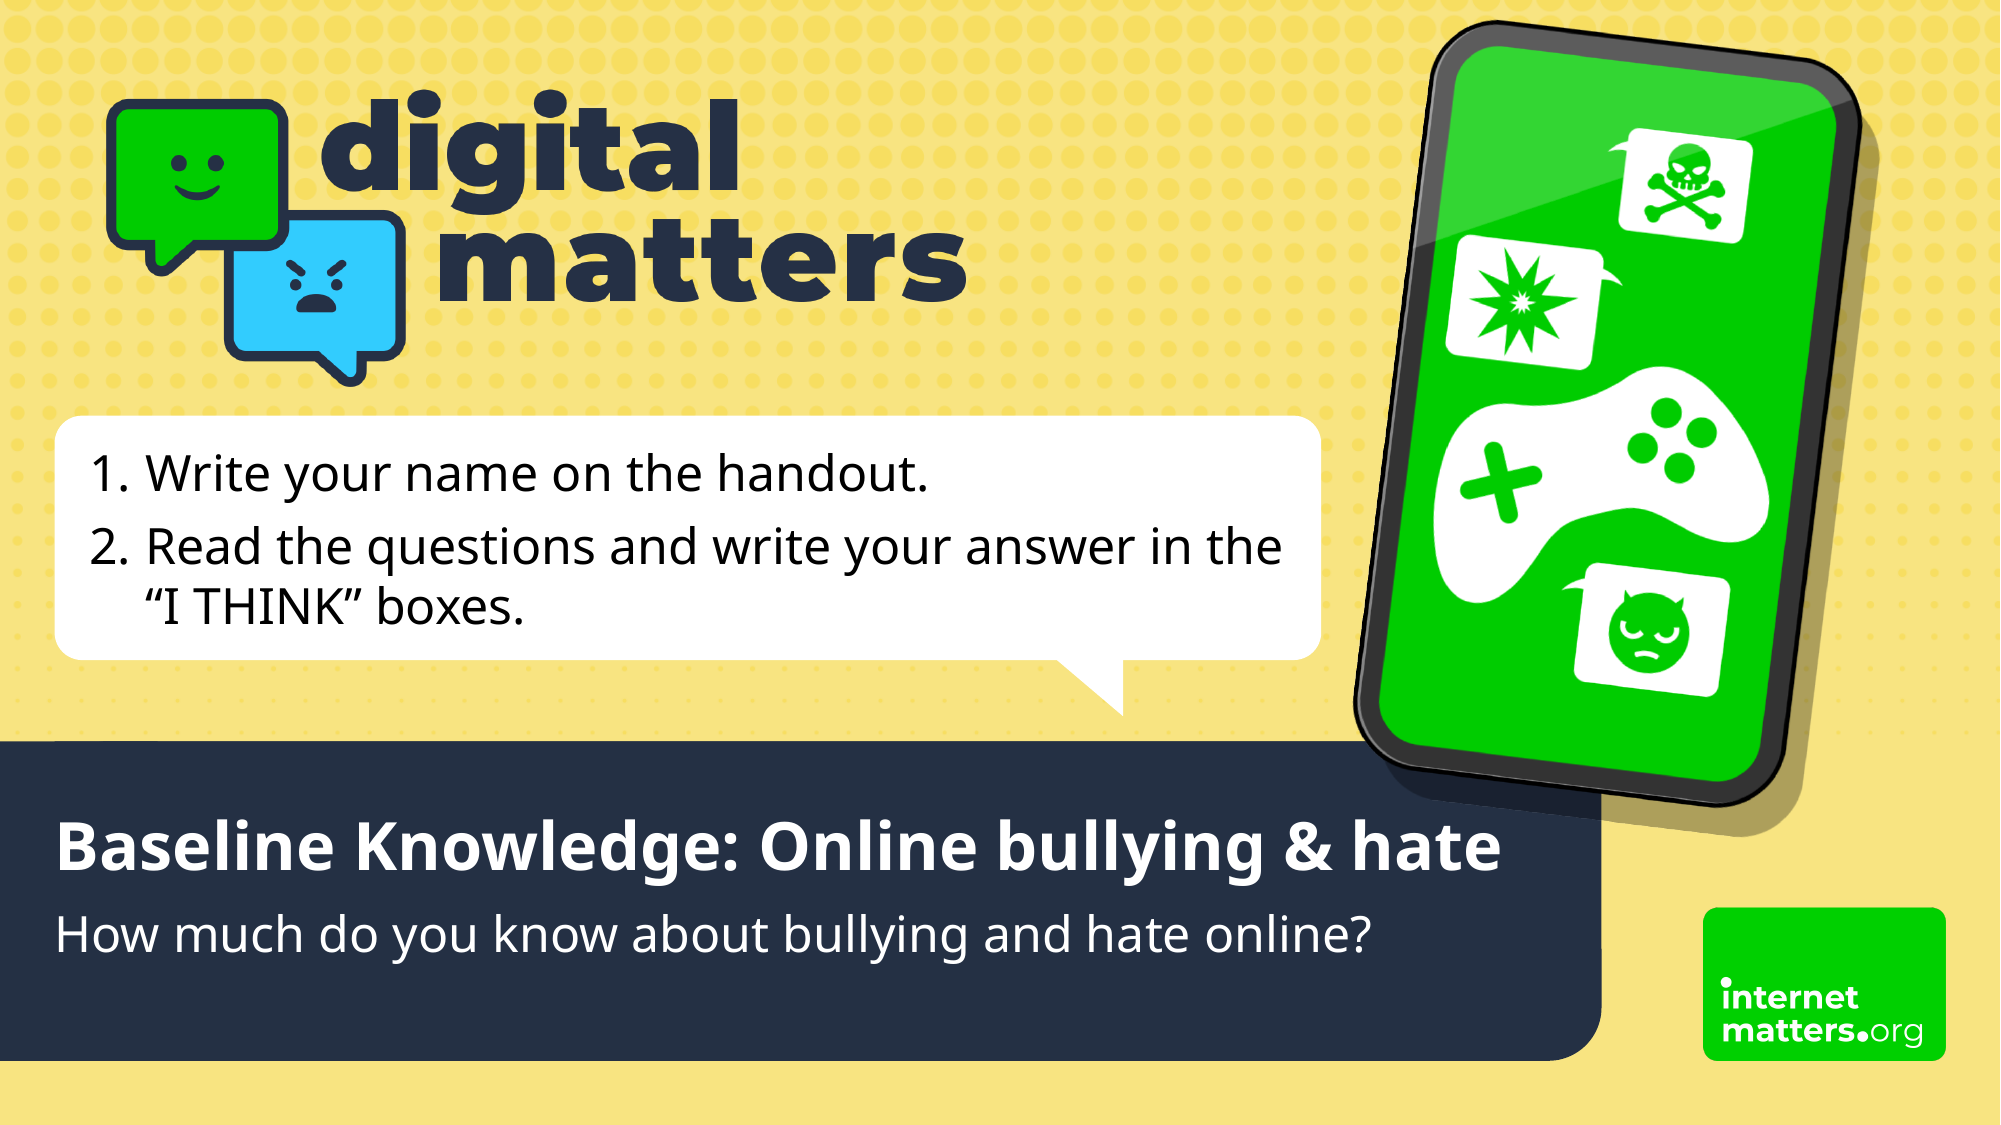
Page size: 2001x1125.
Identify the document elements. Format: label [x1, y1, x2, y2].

text_box [54, 415, 1322, 717]
picture [0, 0, 2000, 1125]
